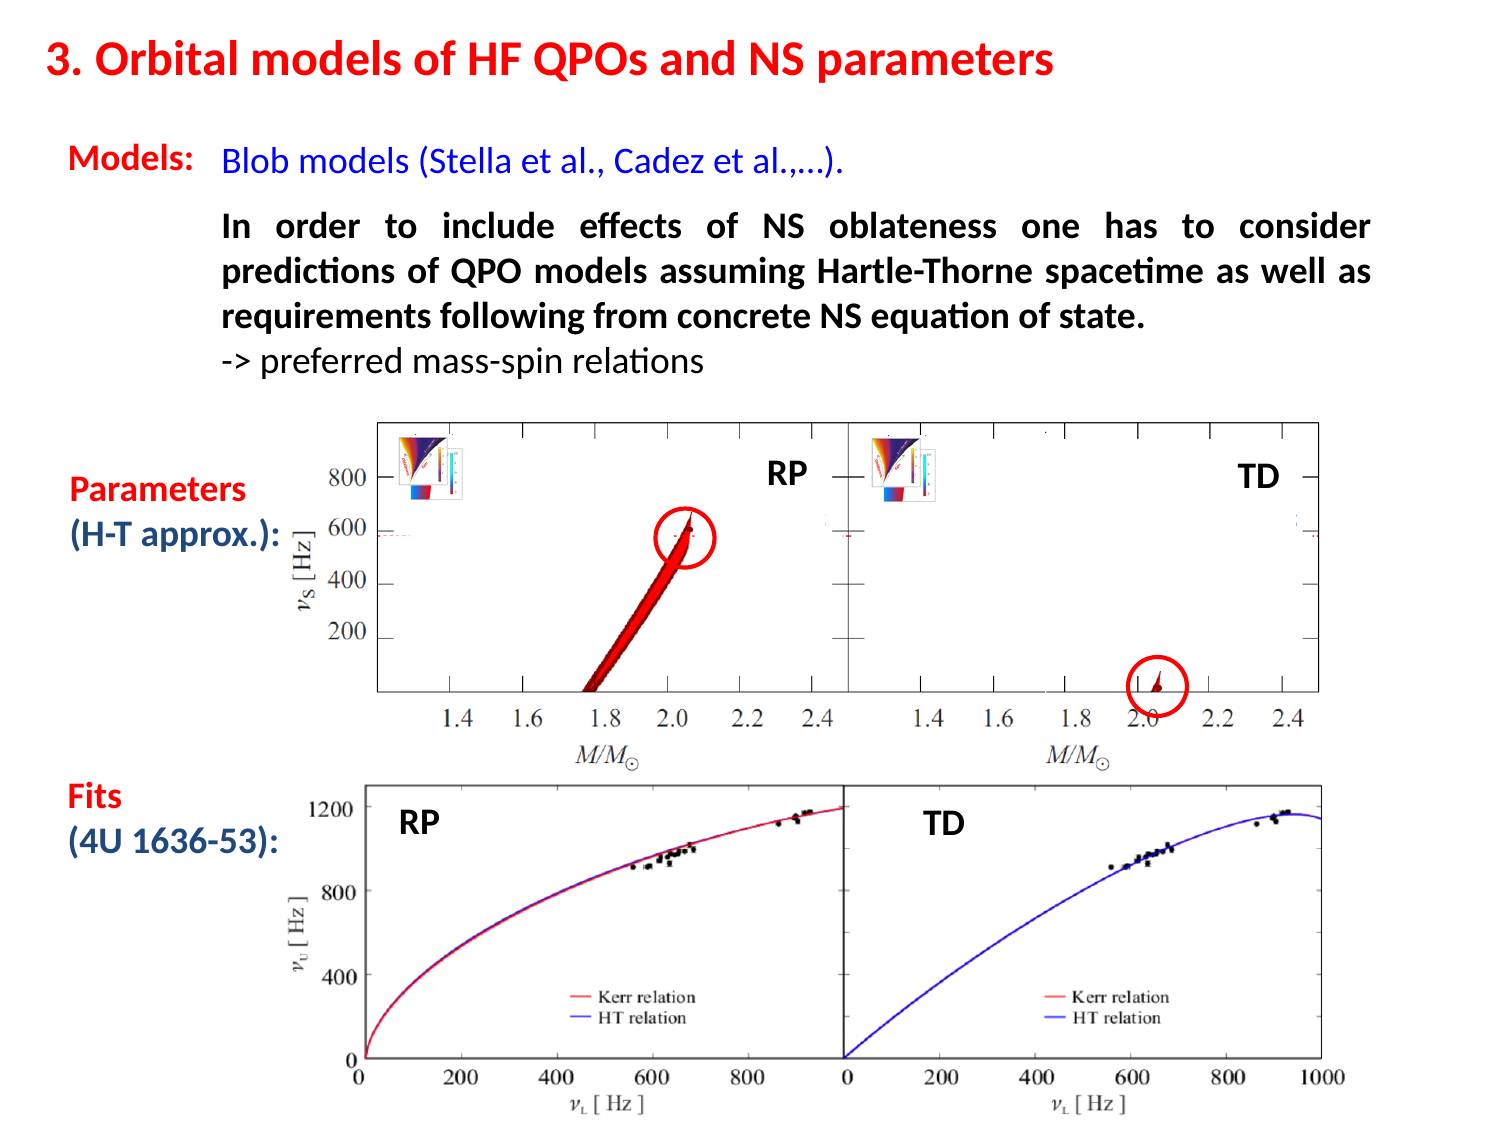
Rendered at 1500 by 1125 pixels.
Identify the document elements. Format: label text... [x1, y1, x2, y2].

text_box Fits (4U 1636-53): [53, 763, 280, 868]
picture [284, 408, 1341, 776]
picture [282, 780, 1353, 1121]
text_box Blob models (Stella et al., Cadez et al.,…). In order to include effects of NS oblateness one has to consider predictions of QPO models assuming Hartle-Thorne spacetime as well as requirements following from concrete NS equation of state. -> preferred mass-spin relations [206, 128, 1388, 389]
text_box Parameters (H-T approx.): [54, 456, 279, 561]
text_box Models: [53, 125, 302, 186]
text_box 3. Orbital models of HF QPOs and NS parameters [30, 17, 1082, 93]
